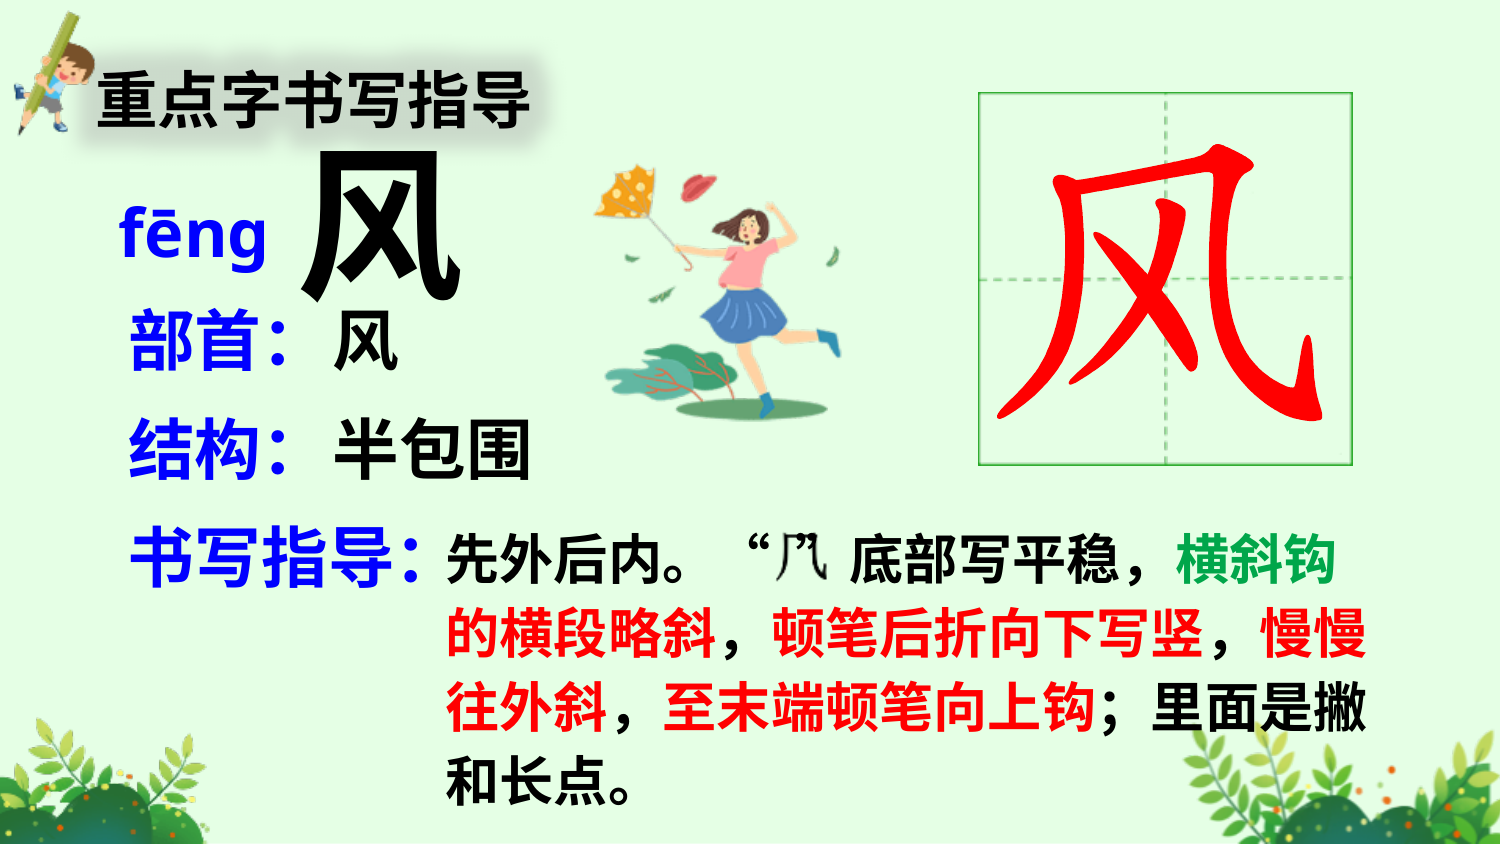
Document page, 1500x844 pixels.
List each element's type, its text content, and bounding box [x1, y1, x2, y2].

text_box 先外后内。“ ”底部写平稳，横斜钩的横段略斜，顿笔后折向下写竖，慢慢往外斜，至末端顿笔向上钩；里面是撇和长点。 [430, 508, 1407, 820]
picture [1172, 665, 1500, 844]
text_box 风 [318, 291, 578, 387]
text_box fēnɡ [98, 183, 282, 278]
text_box 结构： [113, 400, 318, 495]
picture [0, 705, 224, 844]
text_box 书写指导： [113, 508, 430, 604]
text_box 风 [282, 145, 476, 328]
picture [578, 147, 853, 422]
picture [978, 92, 1353, 466]
text_box 半包围 [318, 400, 579, 495]
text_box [5, 8, 552, 145]
text_box 部首： [113, 291, 318, 387]
picture [772, 530, 830, 583]
